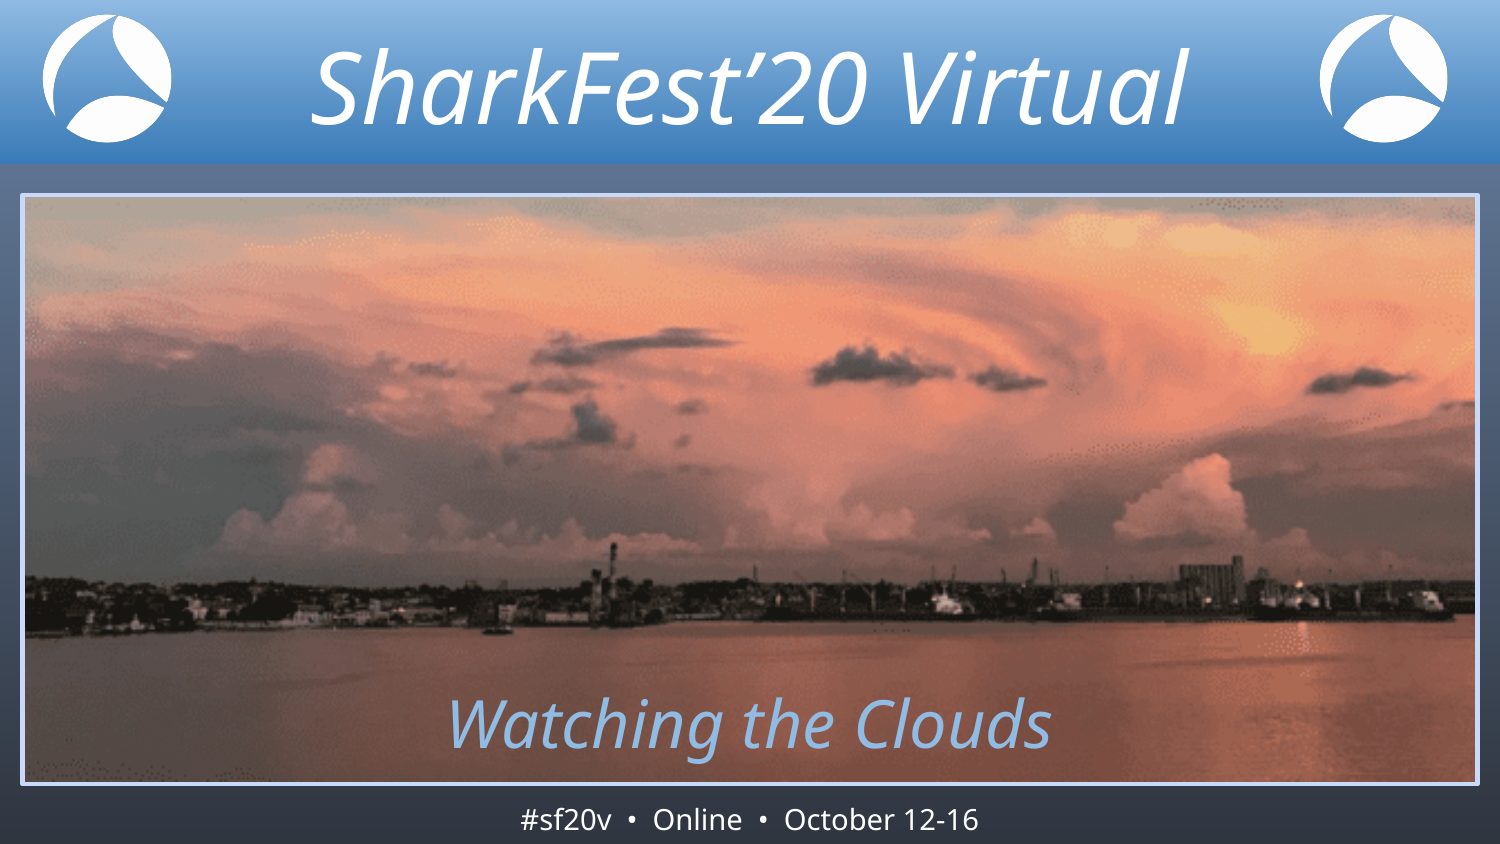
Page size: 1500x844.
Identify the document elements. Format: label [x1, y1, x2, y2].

picture [42, 14, 172, 143]
picture [24, 196, 1476, 782]
picture [1319, 14, 1448, 143]
